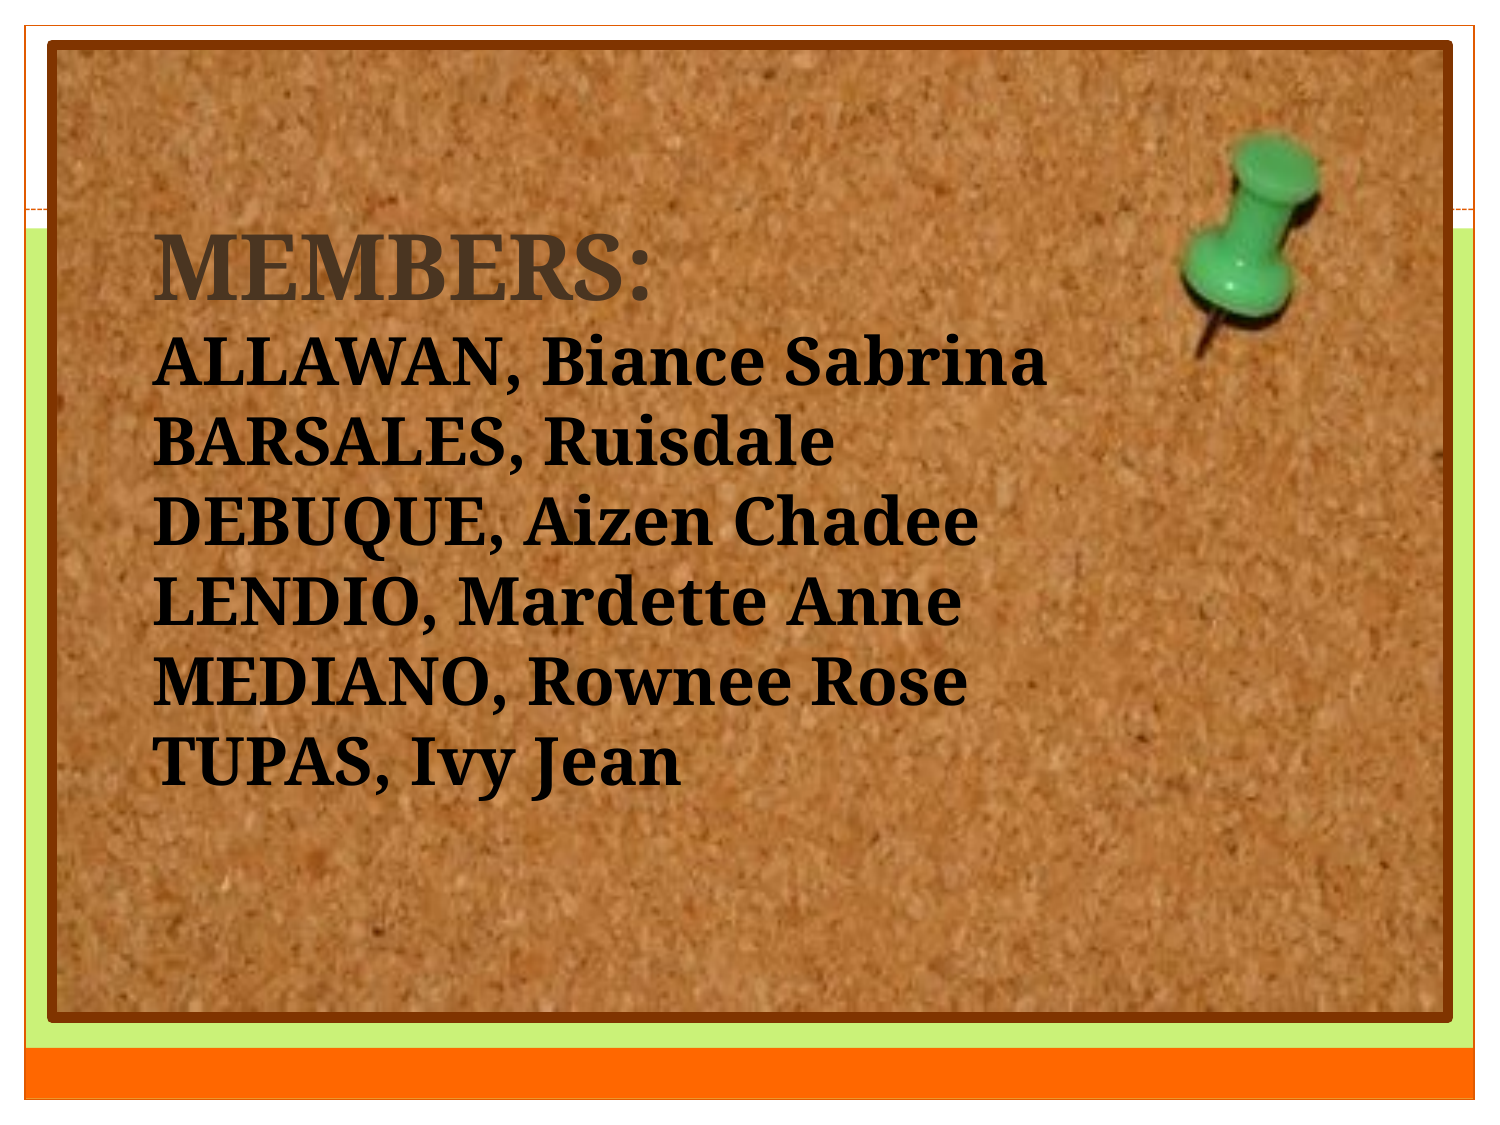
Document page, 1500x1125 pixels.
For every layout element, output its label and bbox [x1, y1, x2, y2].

picture [56, 49, 1444, 1013]
